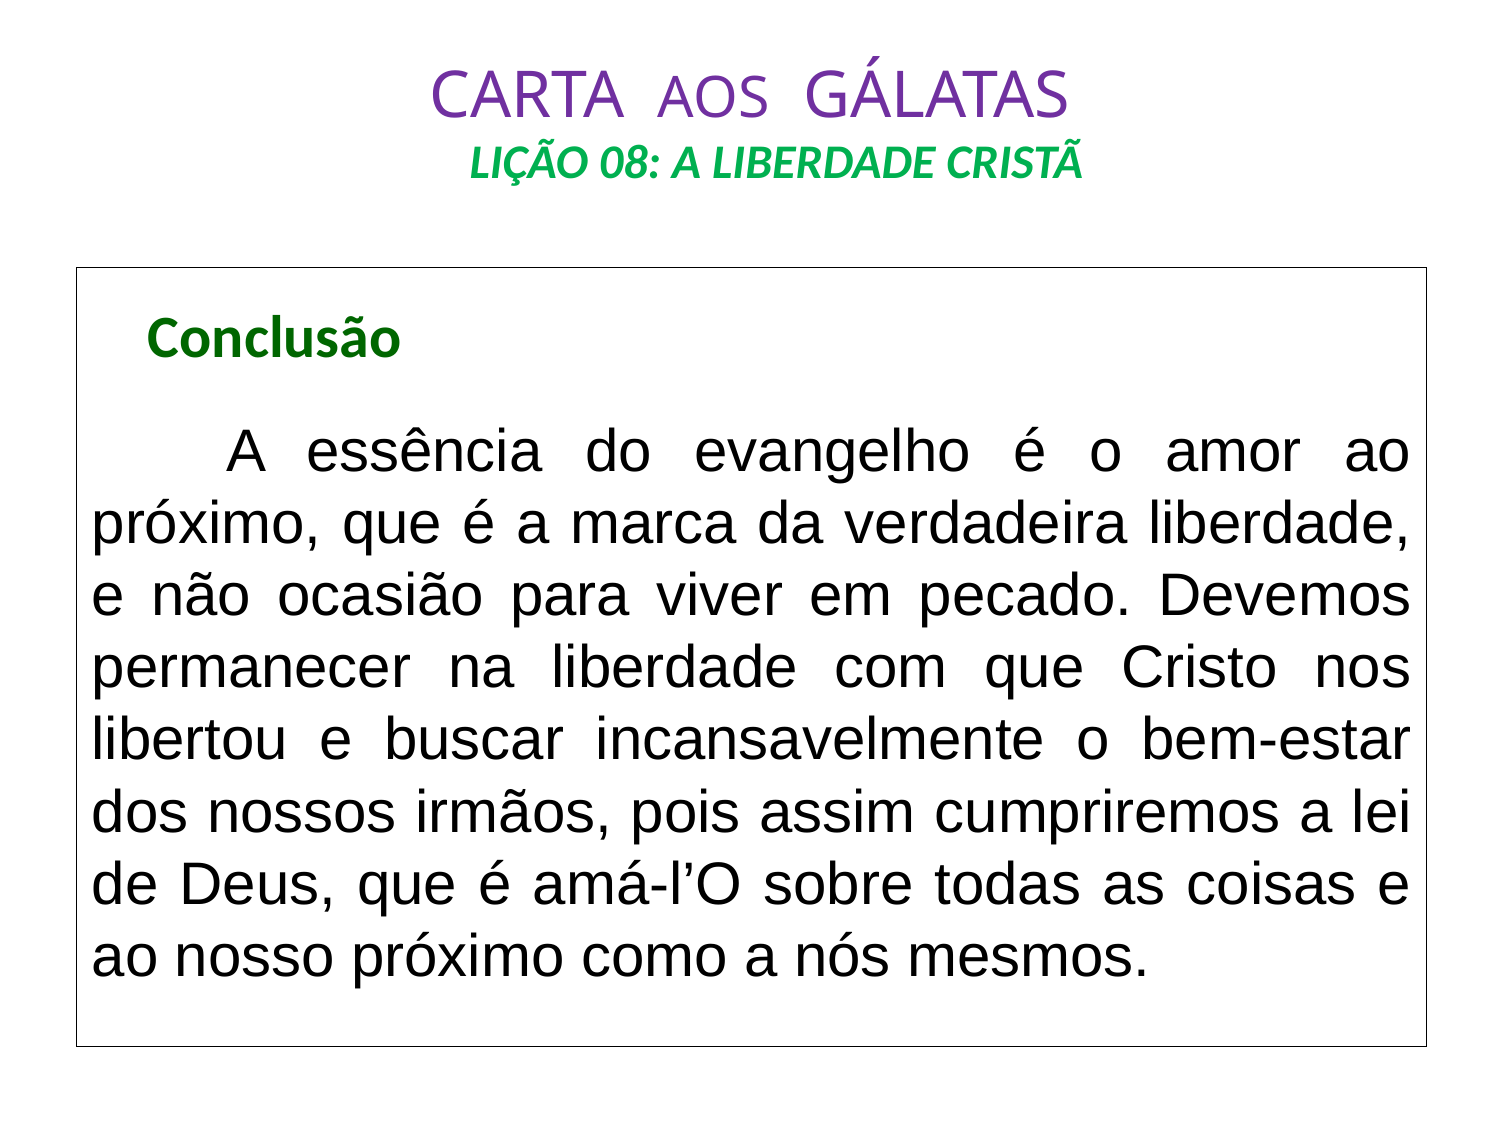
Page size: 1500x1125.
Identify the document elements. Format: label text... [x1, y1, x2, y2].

title CARTA AOS GÁLATAS LIÇÃO 08: A LIBERDADE CRISTÃ [75, 45, 1425, 197]
list Conclusão A essência do evangelho é o amor ao próximo, que é a marca da verdadeira liberdade, e não ocasião para viver em pecado. Devemos permanecer na liberdade com que Cristo nos libertou e buscar incansavelmente o bem-estar dos nossos irmãos, pois assim cumpriremos a lei de Deus, que é amá-l’O sobre todas as coisas e ao nosso próximo como a nós mesmos. [76, 267, 1427, 1047]
